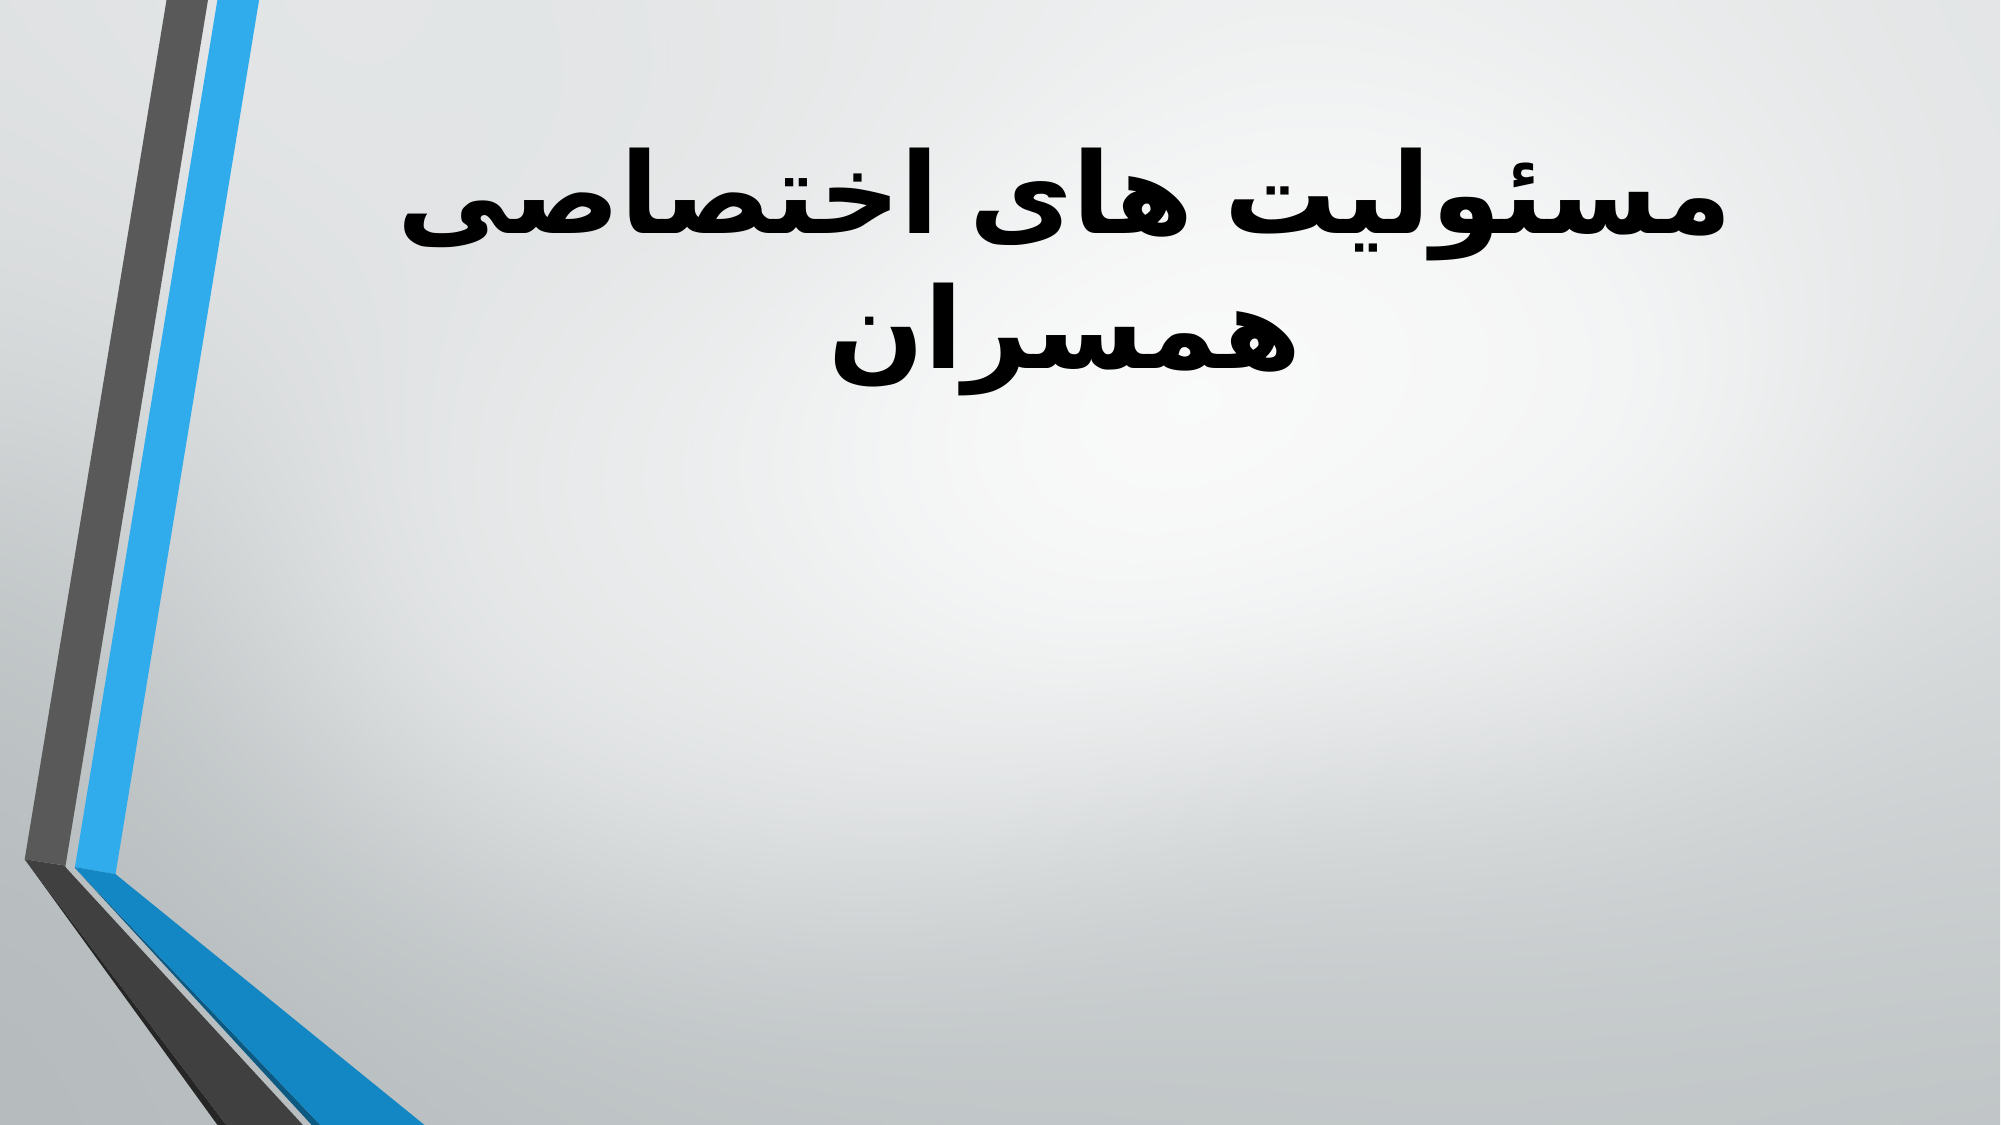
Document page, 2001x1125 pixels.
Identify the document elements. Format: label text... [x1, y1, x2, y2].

title مسئولیت های اختصاصی همسران [243, 112, 1887, 400]
